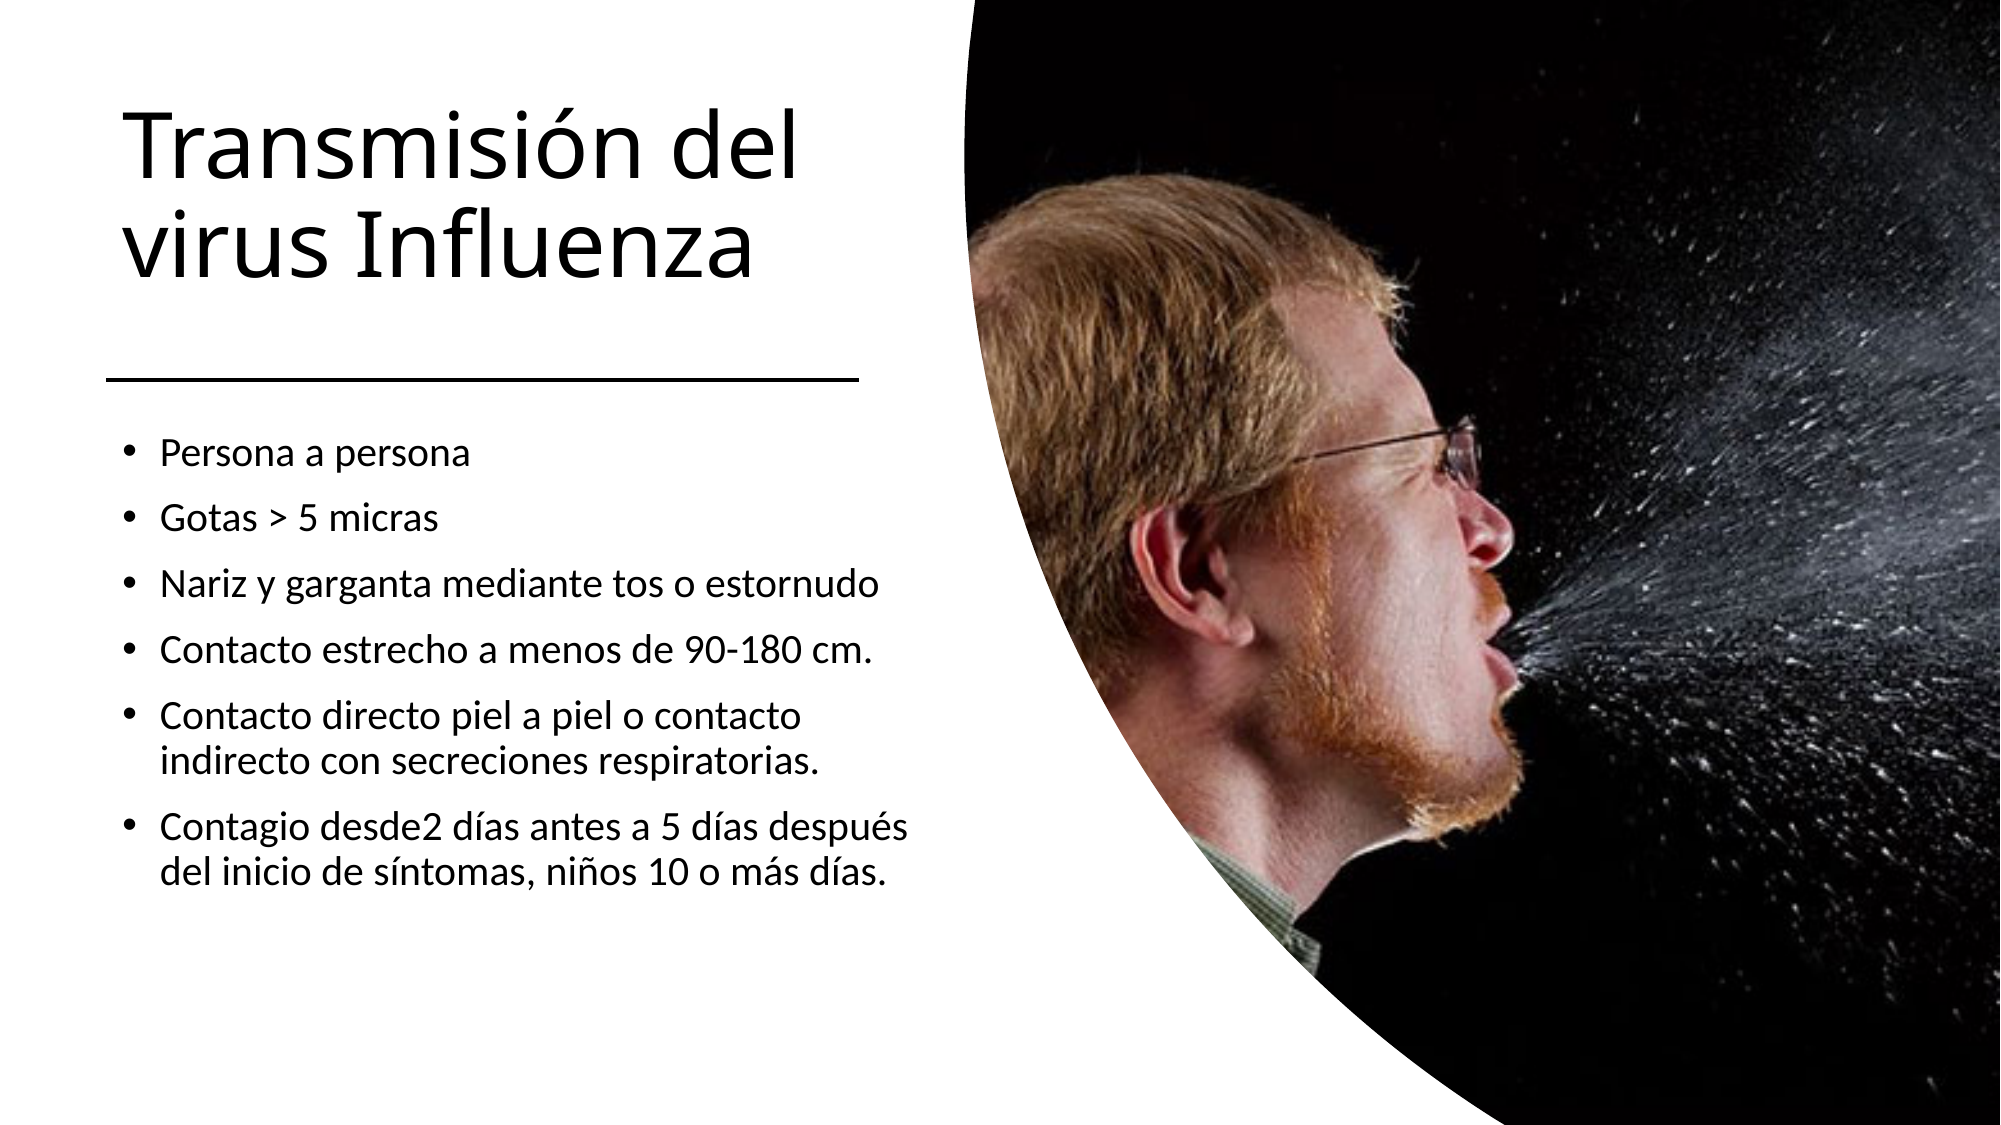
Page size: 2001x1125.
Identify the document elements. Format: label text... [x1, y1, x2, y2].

picture [964, 0, 2000, 1125]
title Transmisión del virus Influenza [107, 59, 948, 338]
list Persona a persona Gotas > 5 micras Nariz y garganta mediante tos o estornudo Contacto estrecho a menos de 90-180 cm. Contacto directo piel a piel o contacto indirecto con secreciones respiratorias. Contagio desde2 días antes a 5 días después del inicio de síntomas, niños 10 o más días. [107, 422, 948, 991]
